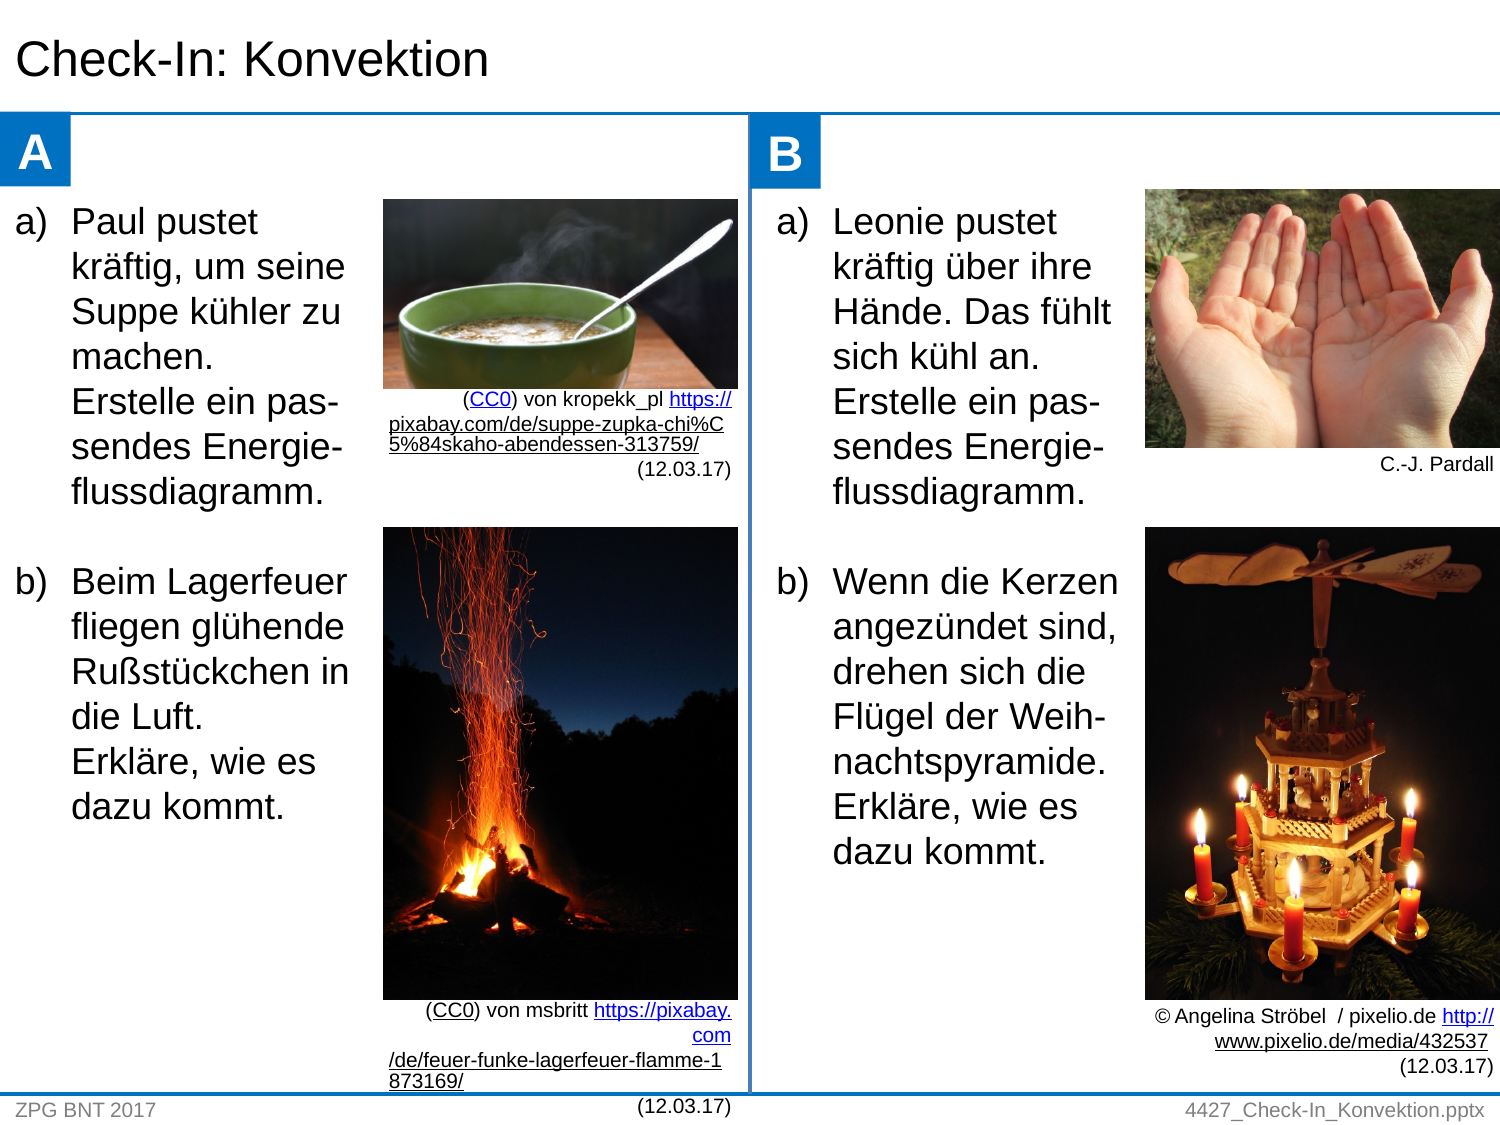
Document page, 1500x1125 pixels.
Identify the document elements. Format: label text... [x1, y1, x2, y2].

text_box A [0, 111, 71, 187]
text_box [382, 199, 738, 492]
text_box Leonie pustet kräftig über ihre Hände. Das fühlt sich kühl an. Erstelle ein pas-sendes Energie-flussdiagramm. Wenn die Kerzen angezündet sind, drehen sich die Flügel der Weih-nachtspyramide. Erkläre, wie es dazu kommt. [761, 189, 1140, 880]
text_box Paul pustet kräftig, um seine Suppe kühler zu machen. Erstelle ein pas-sendes Energie-flussdiagramm. Beim Lagerfeuer fliegen glühende Rußstückchen in die Luft. Erkläre, wie es dazu kommt. [0, 189, 378, 835]
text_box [1145, 526, 1500, 1080]
slide_number 4427_Check-In_Konvektion.pptx [1033, 1094, 1500, 1125]
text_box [1145, 189, 1500, 480]
slide_number ZPG BNT 2017 [0, 1094, 408, 1125]
title Check-In: Konvektion [0, 0, 1500, 114]
text_box B [751, 114, 821, 189]
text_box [382, 526, 738, 1074]
